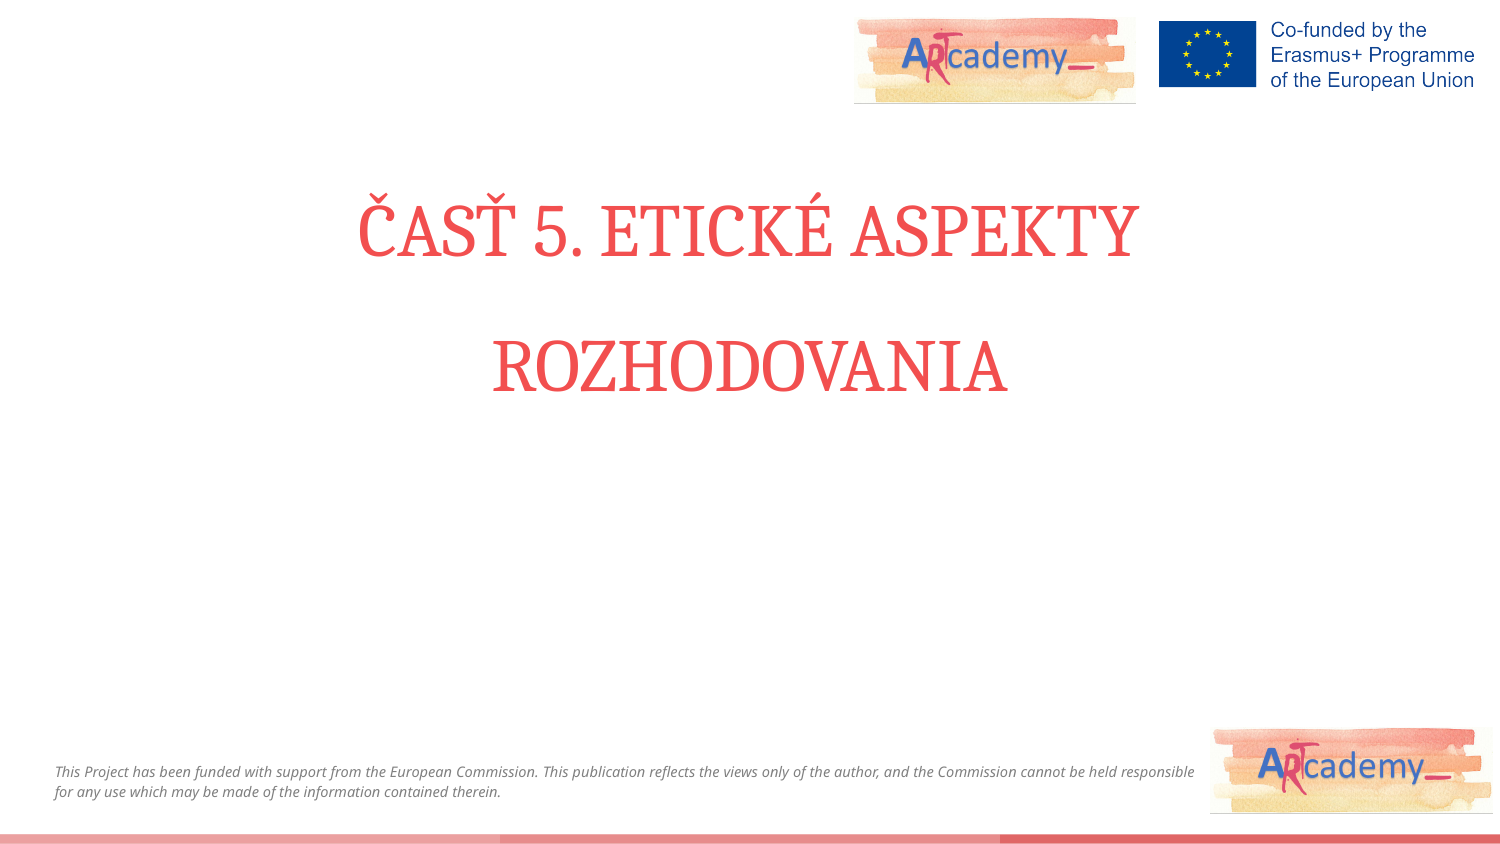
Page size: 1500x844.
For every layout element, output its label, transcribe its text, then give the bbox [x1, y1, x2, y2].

picture [854, 0, 1137, 134]
picture [1158, 21, 1474, 91]
picture [1210, 709, 1493, 844]
title ČASŤ 5. ETICKÉ ASPEKTY ROZHODOVANIA [164, 121, 1336, 422]
text_box This Project has been funded with support from the European Commission. This publication reflects the views only of the author, and the Commission cannot be held responsible for any use which may be made of the information contained therein. [39, 754, 1205, 799]
